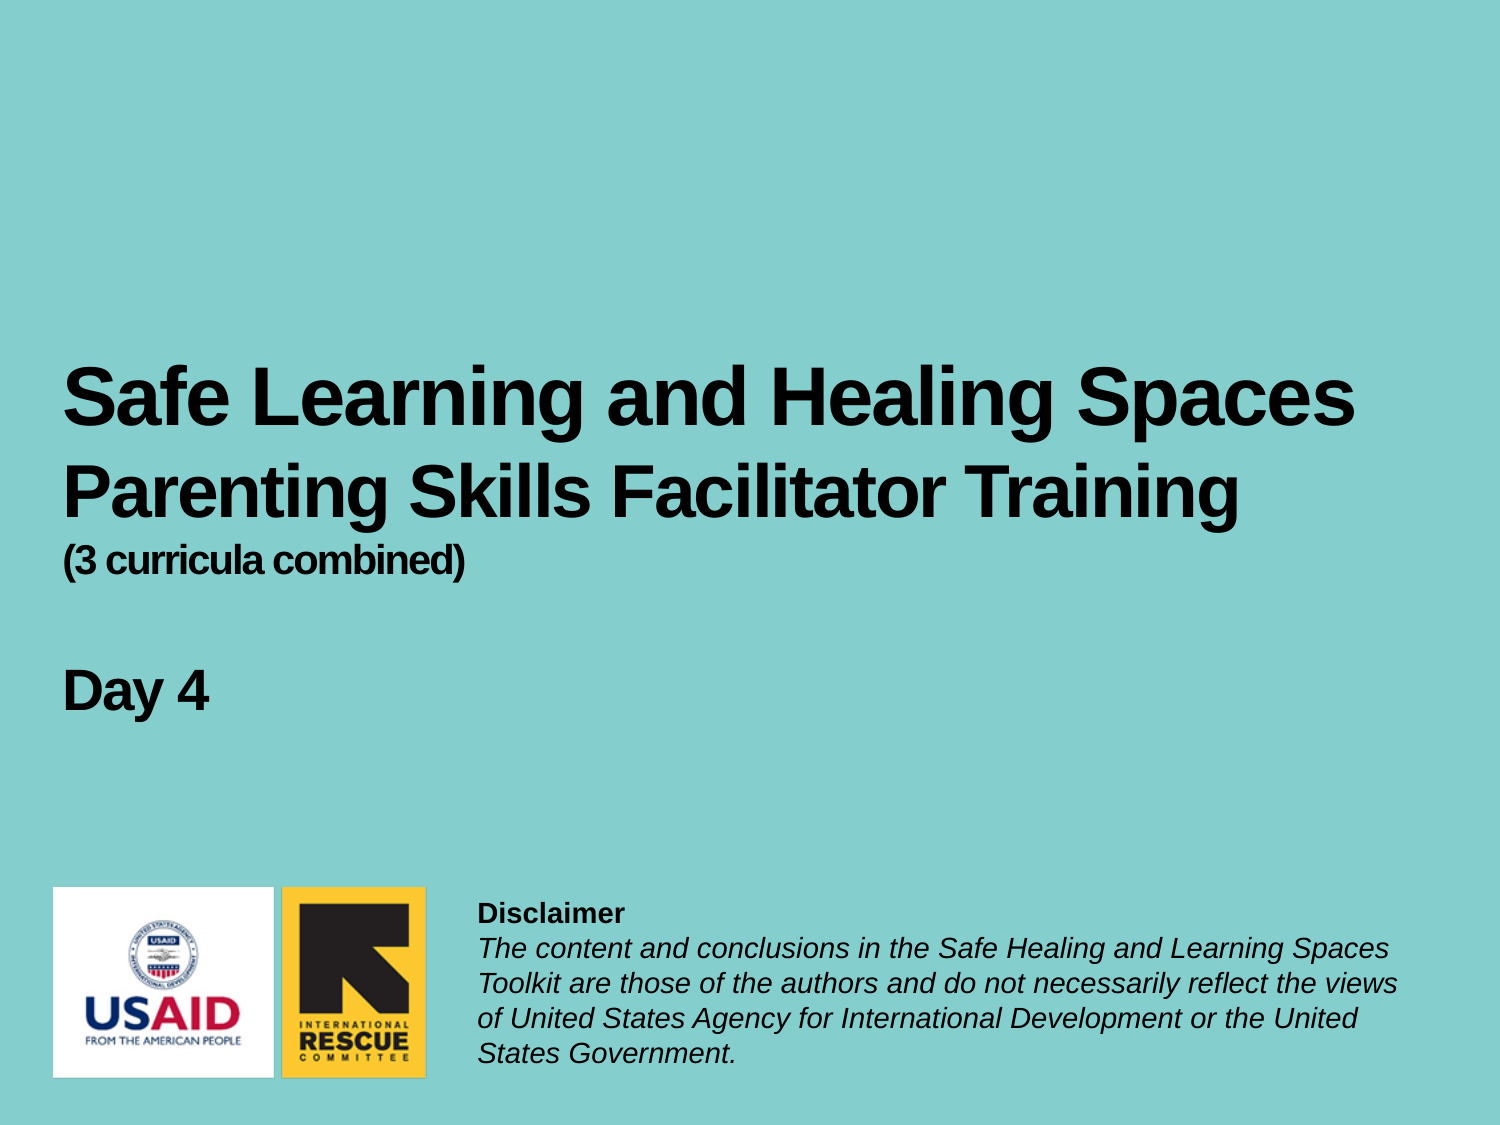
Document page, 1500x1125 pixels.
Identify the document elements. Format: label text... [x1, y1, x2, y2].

text_box Disclaimer The content and conclusions in the Safe Healing and Learning Spaces Toolkit are those of the authors and do not necessarily reflect the views of United States Agency for International Development or the United States Government. [462, 887, 1446, 1077]
picture [53, 887, 429, 1080]
title Safe Learning and Healing Spaces Parenting Skills Facilitator Training (3 curricula combined) Day 4 [62, 262, 1426, 513]
